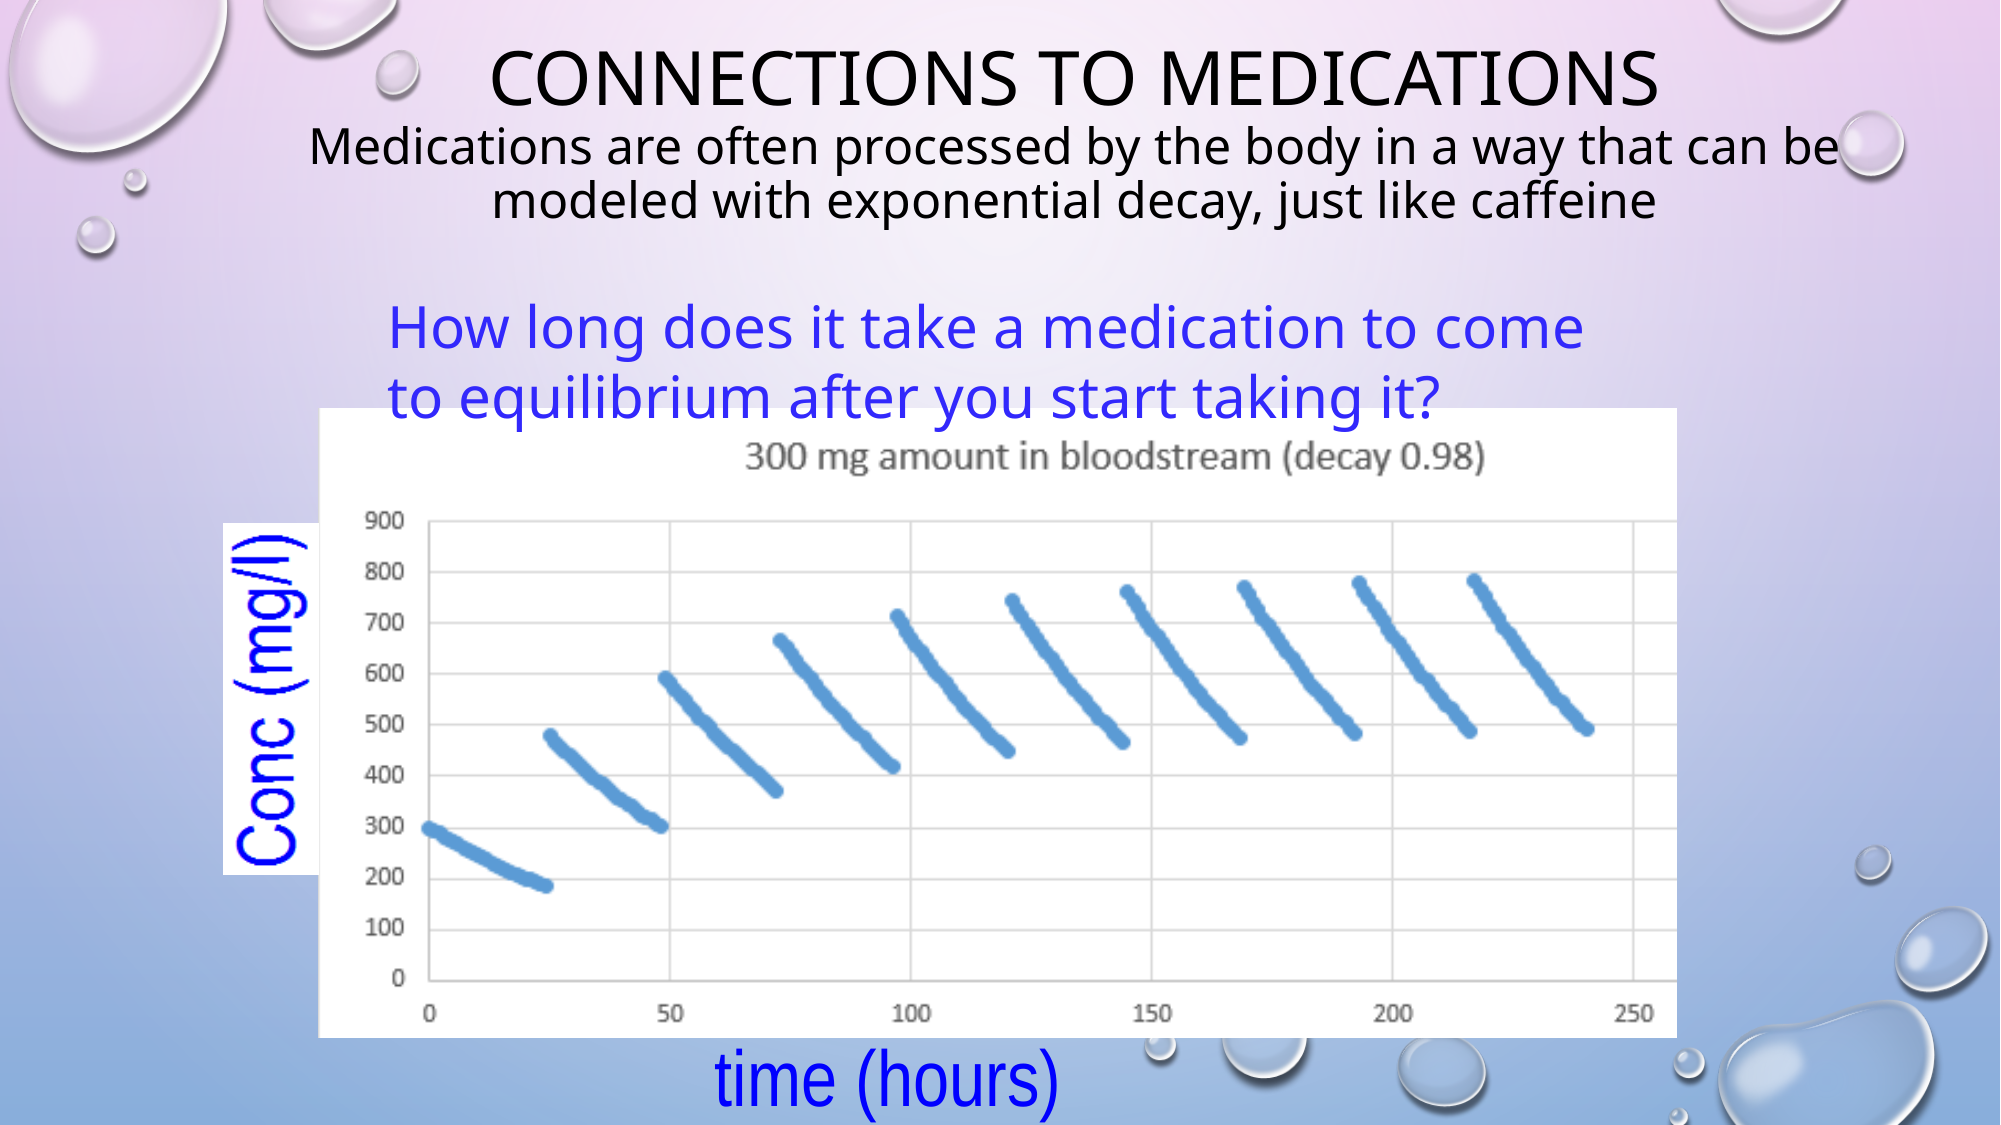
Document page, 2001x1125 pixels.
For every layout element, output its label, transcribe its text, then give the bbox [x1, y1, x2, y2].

table_header time (hours) [700, 1024, 2000, 1125]
title Connections to Medications Medications are often processed by the body in a way that can be modeled with exponential decay, just like caffeine [224, 0, 1926, 313]
text_box How long does it take a medication to come to equilibrium after you start taking it? [372, 282, 1623, 406]
picture [0, 0, 2000, 1125]
